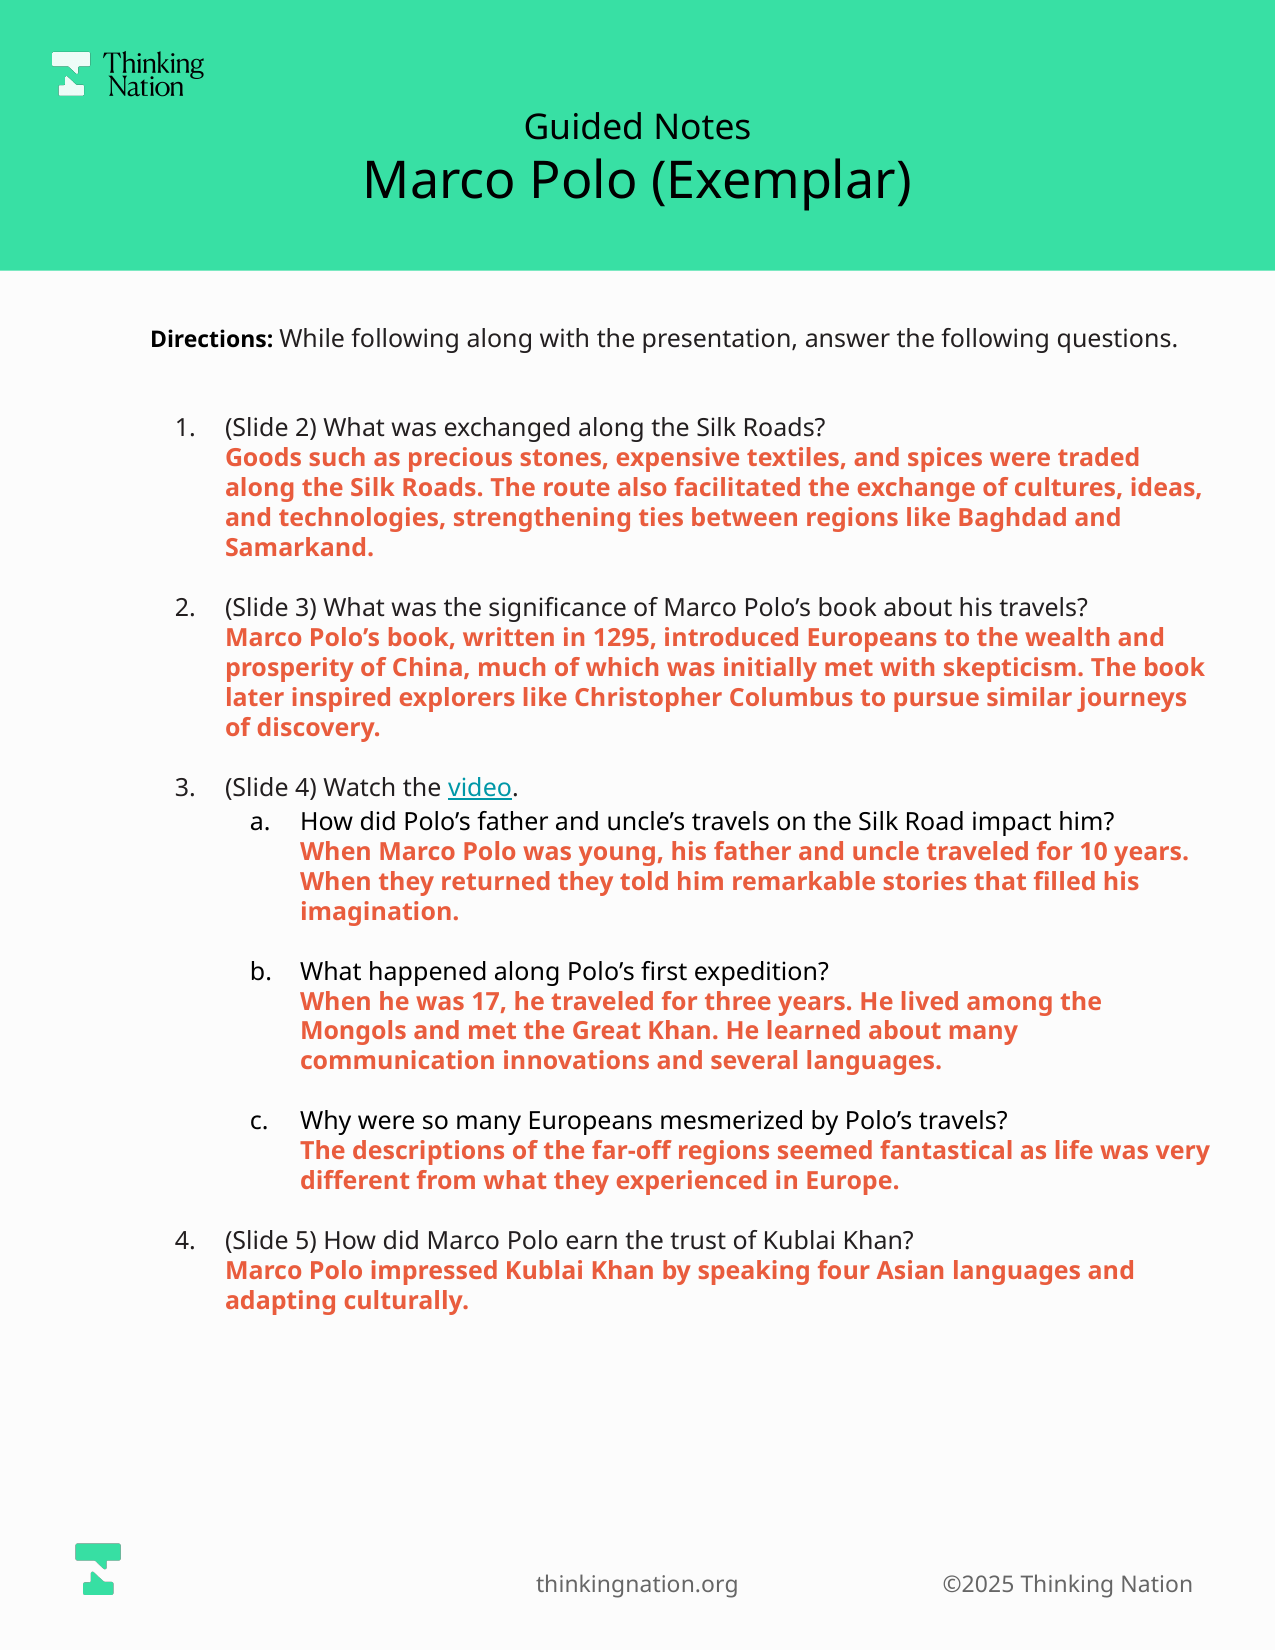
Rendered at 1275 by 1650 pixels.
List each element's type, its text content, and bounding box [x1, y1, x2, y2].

text_box Directions: While following along with the presentation, answer the following questions. (Slide 2) What was exchanged along the Silk Roads? Goods such as precious stones, expensive textiles, and spices were traded along the Silk Roads. The route also facilitated the exchange of cultures, ideas, and technologies, strengthening ties between regions like Baghdad and Samarkand. (Slide 3) What was the significance of Marco Polo’s book about his travels? Marco Polo’s book, written in 1295, introduced Europeans to the wealth and prosperity of China, much of which was initially met with skepticism. The book later inspired explorers like Christopher Columbus to pursue similar journeys of discovery. (Slide 4) Watch the video. How did Polo’s father and uncle’s travels on the Silk Road impact him? When Marco Polo was young, his father and uncle traveled for 10 years. When they returned they told him remarkable stories that filled his imagination. What happened along Polo’s first expedition? When he was 17, he traveled for three years. He lived among the Mongols and met the Great Khan. He learned about many communication innovations and several languages. Why were so many Europeans mesmerized by Polo’s travels? The descriptions of the far-off regions seemed fantastical as life was very different from what they experienced in Europe. (Slide 5) How did Marco Polo earn the trust of Kublai Khan? Marco Polo impressed Kublai Khan by speaking four Asian languages and adapting culturally. [134, 307, 1229, 1650]
text_box Guided Notes Marco Polo (Exemplar) [0, 0, 1275, 271]
picture [35, 37, 210, 110]
picture [62, 1533, 134, 1605]
